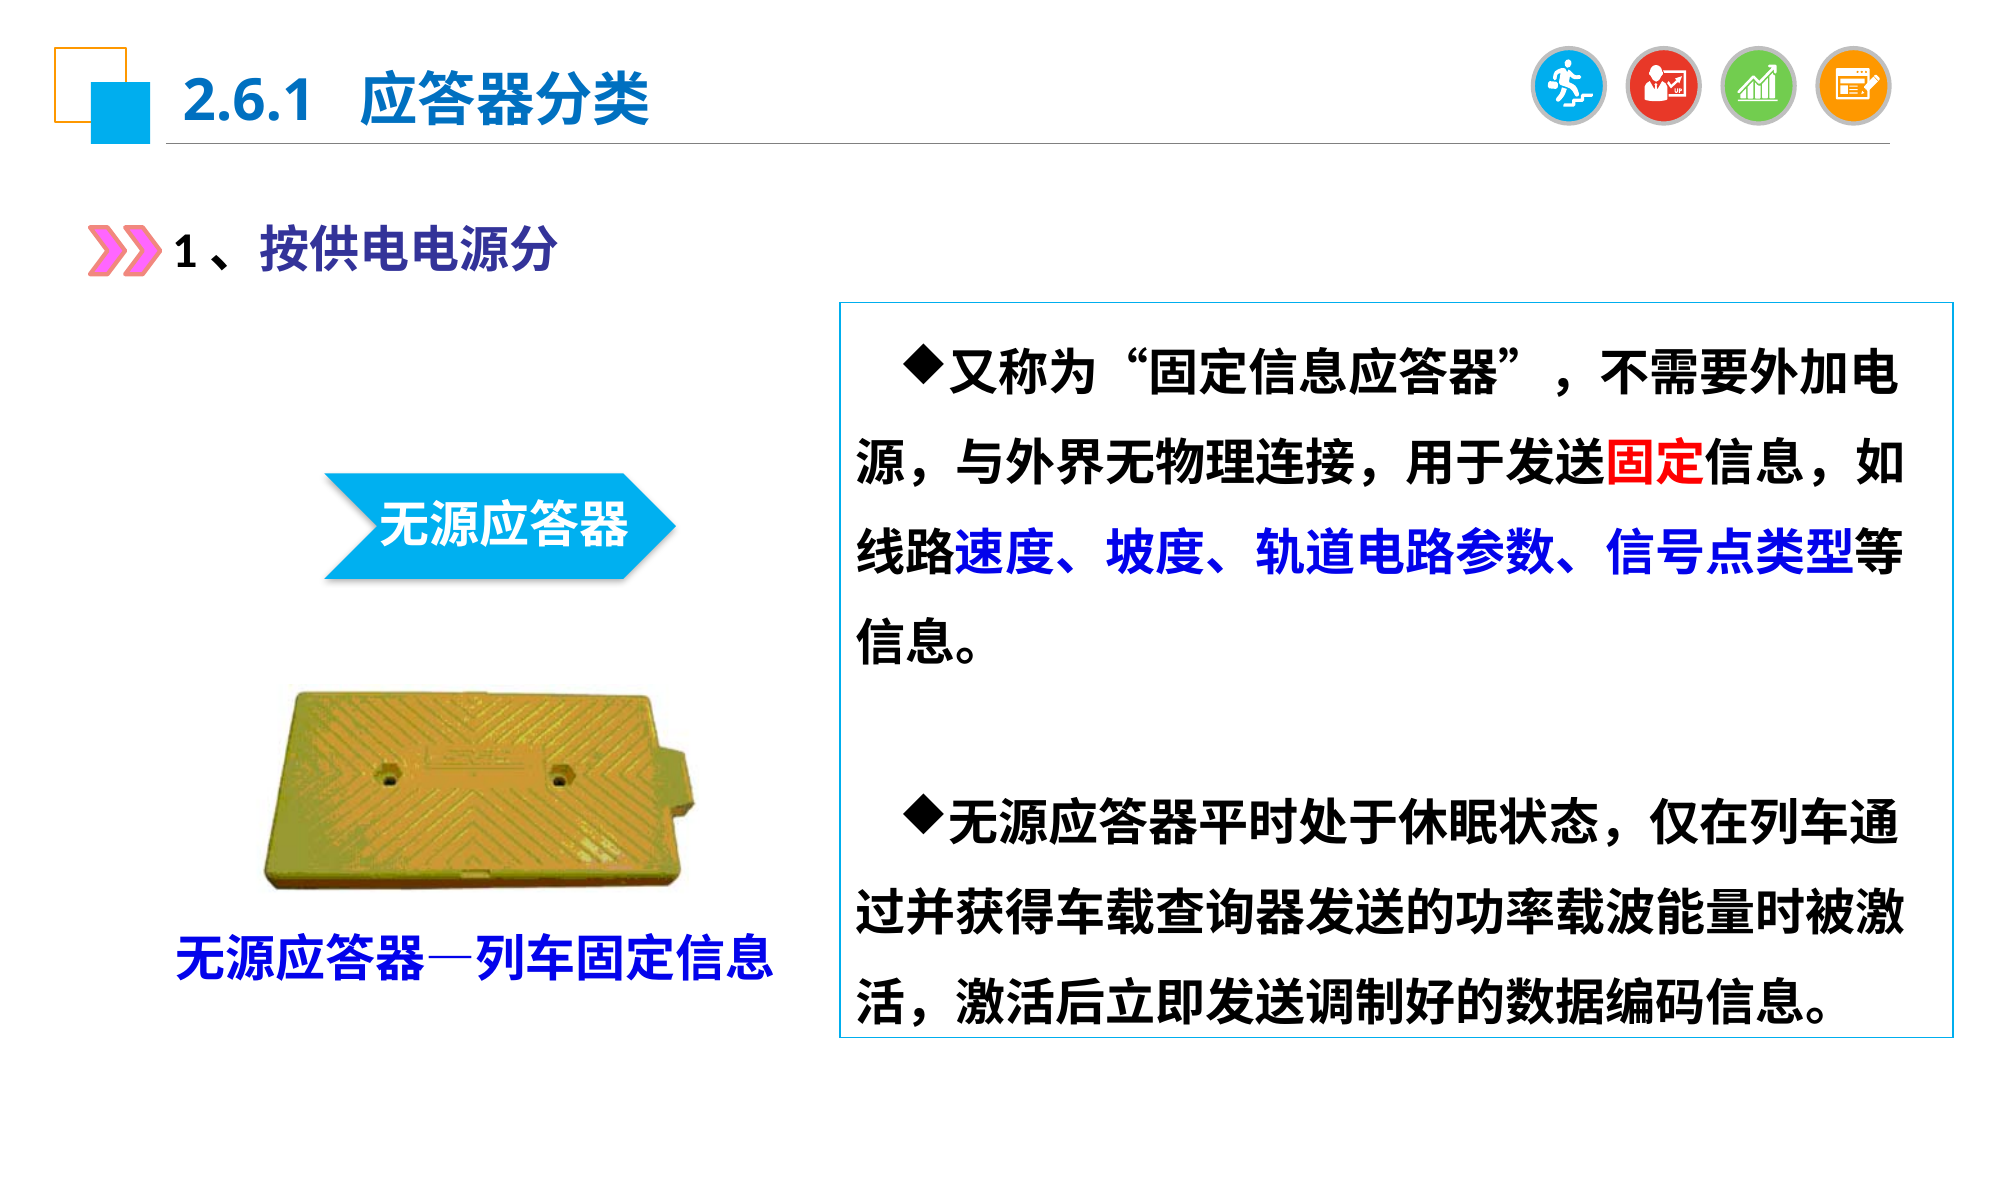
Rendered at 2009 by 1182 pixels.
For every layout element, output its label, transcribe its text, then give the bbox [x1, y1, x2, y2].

text_box 1、按供电电源分 [157, 210, 575, 285]
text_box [1226, 461, 1579, 568]
text_box 又称为“固定信息应答器”，不需要外加电源，与外界无物理连接，用于发送固定信息，如线路速度、坡度、轨道电路参数、信号点类型等信息。 无源应答器平时处于休眠状态，仅在列车通过并获得车载查询器发送的功率载波能量时被激活，激活后立即发送调制好的数据编码信息。 [839, 302, 1954, 1038]
text_box 2.6.1 应答器分类 [162, 51, 672, 142]
text_box [123, 225, 157, 277]
text_box [88, 225, 127, 277]
picture [1179, 613, 1743, 920]
text_box 无源应答器—列车固定信息 [160, 919, 805, 995]
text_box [324, 473, 677, 580]
picture [253, 684, 700, 895]
